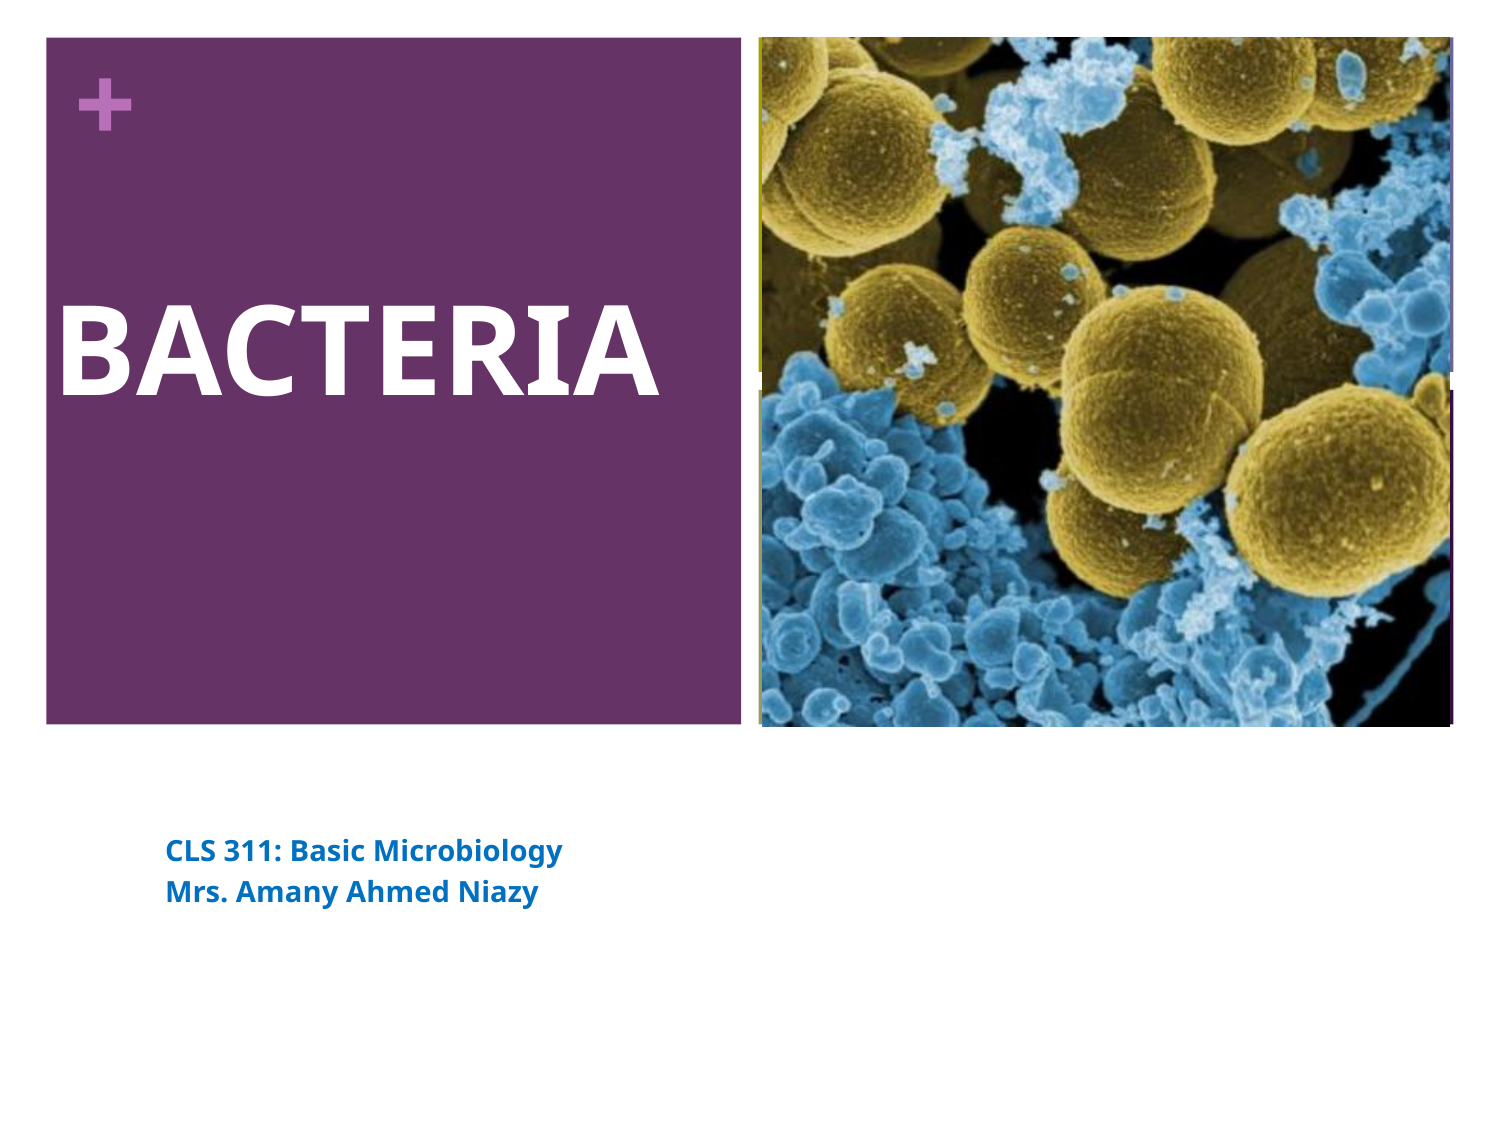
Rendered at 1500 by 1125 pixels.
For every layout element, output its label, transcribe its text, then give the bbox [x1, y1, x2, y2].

title BACTERIA [37, 262, 755, 504]
subtitle CLS 311: Basic Microbiology Mrs. Amany Ahmed Niazy [150, 825, 1200, 1063]
picture [761, 36, 1451, 727]
